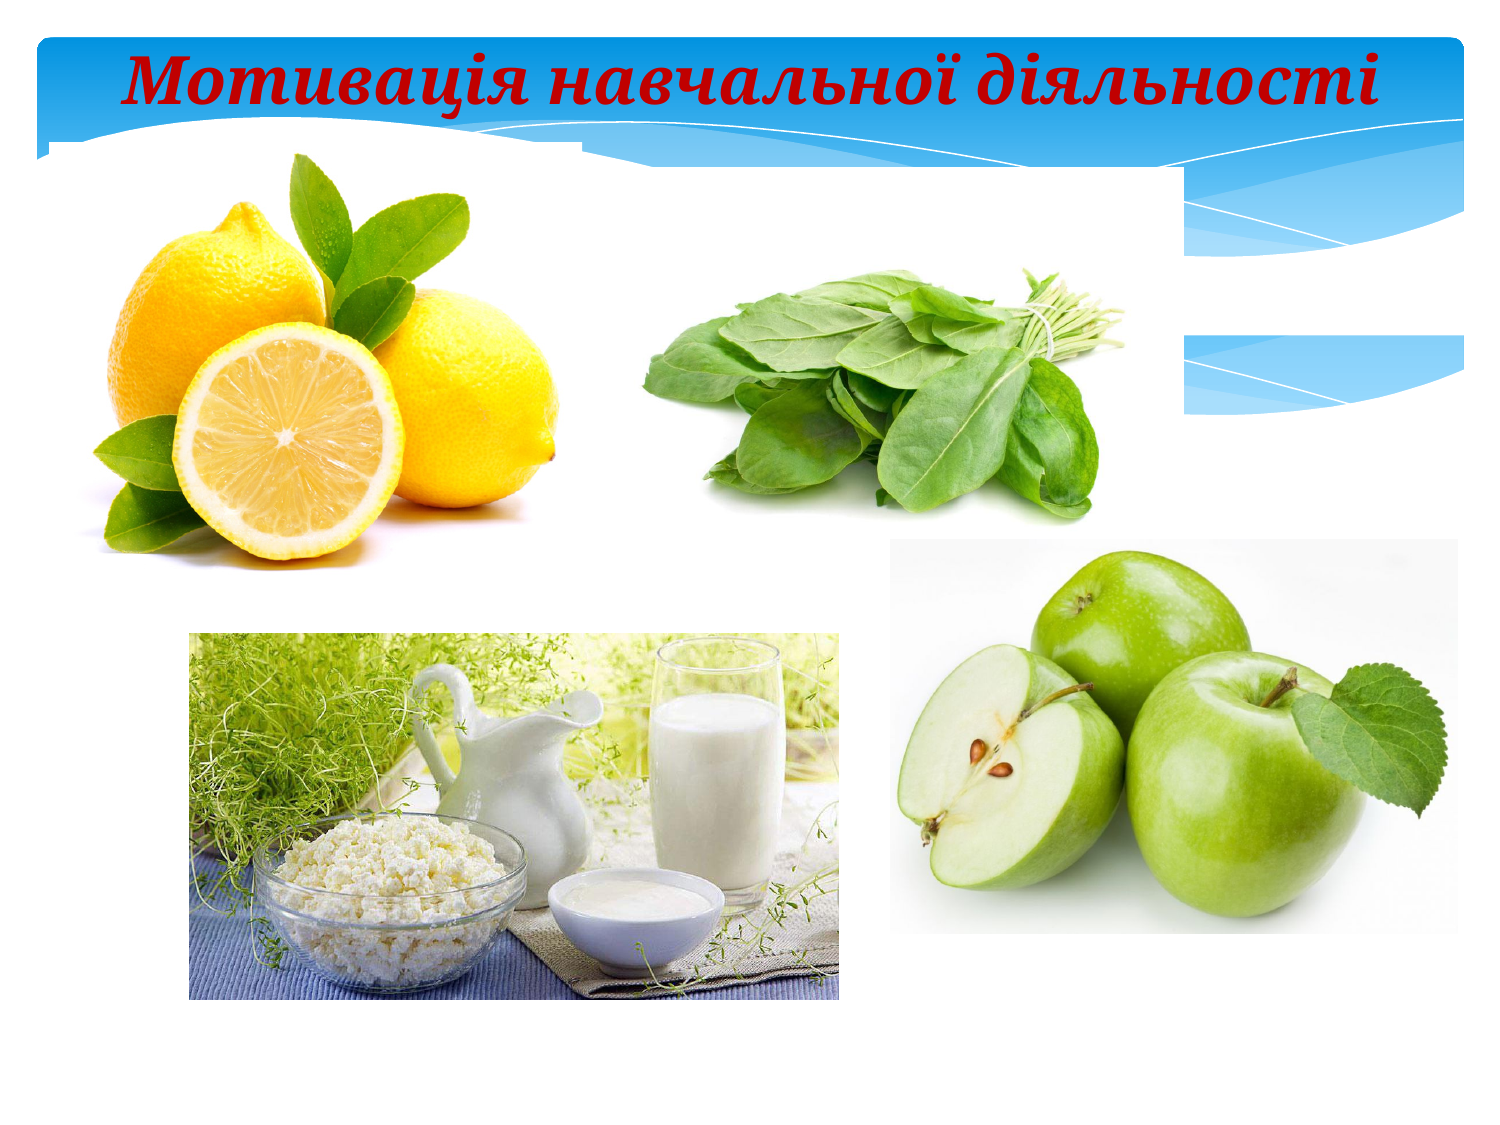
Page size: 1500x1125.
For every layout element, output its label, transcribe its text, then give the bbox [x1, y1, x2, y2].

picture [48, 142, 583, 583]
picture [188, 633, 839, 1000]
picture [616, 167, 1458, 934]
text_box Мотивація навчальної діяльності [91, 30, 1412, 127]
